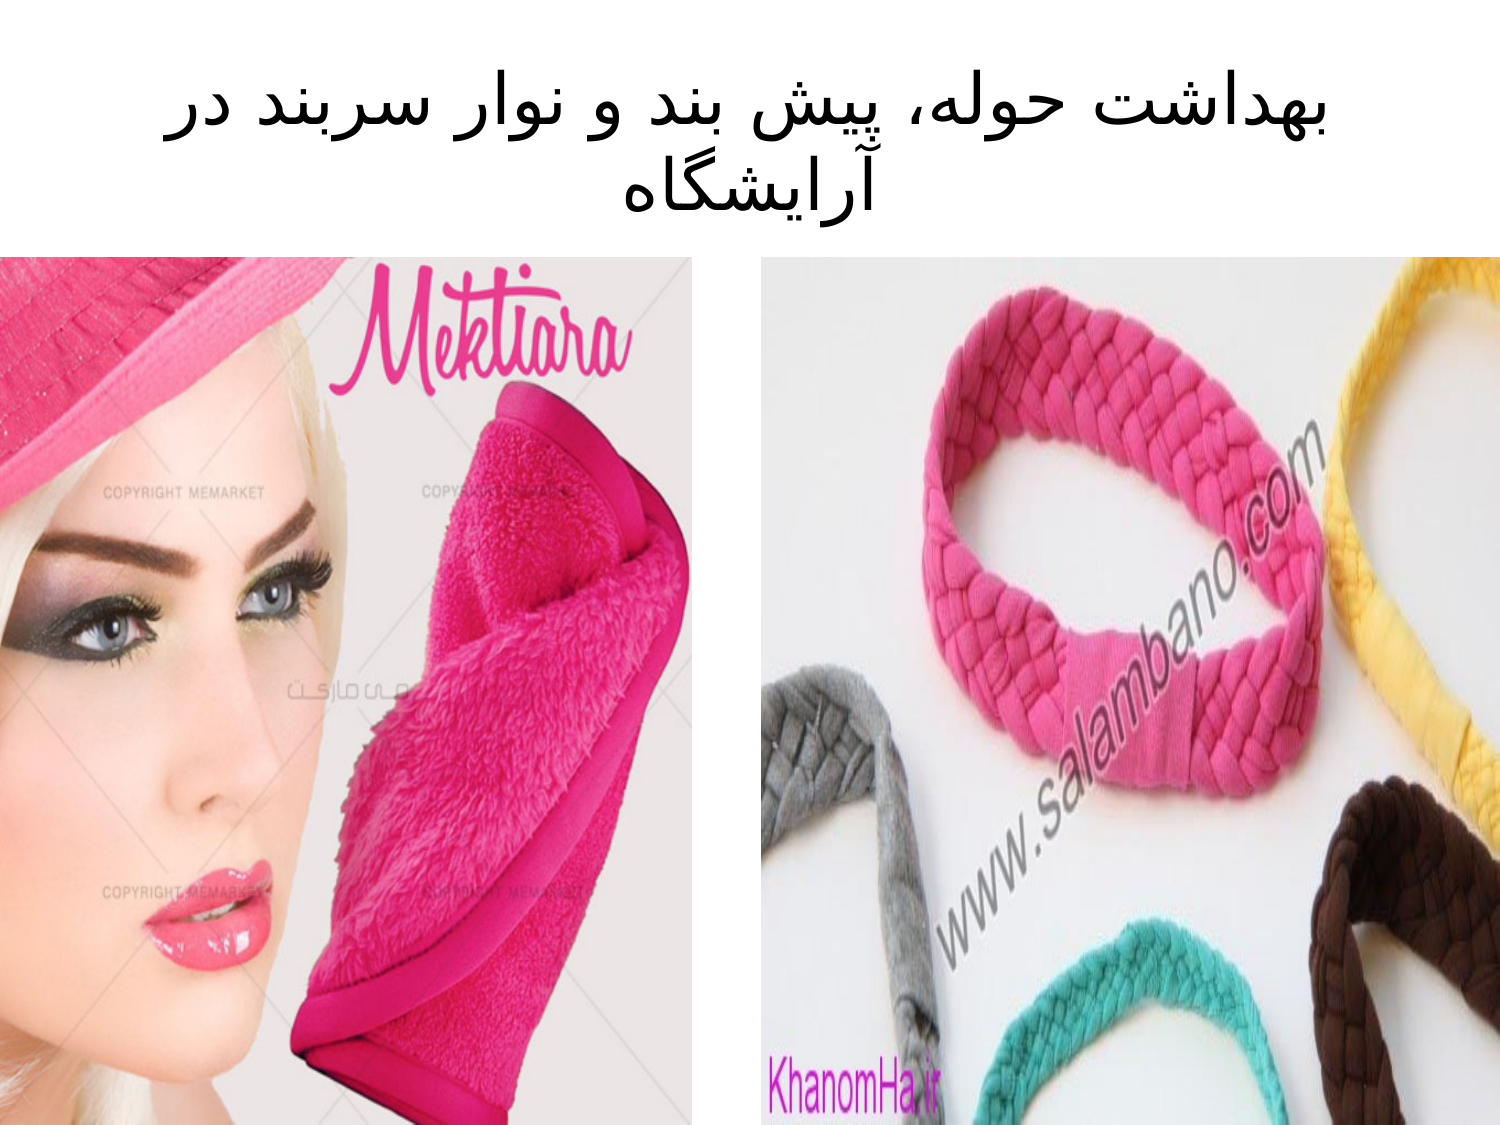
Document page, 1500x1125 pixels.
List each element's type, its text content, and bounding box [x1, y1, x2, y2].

title بهداشت حوله، پیش بند و نوار سربند در آرایشگاه [75, 45, 1425, 233]
picture [0, 257, 692, 1125]
picture [761, 257, 1500, 1125]
